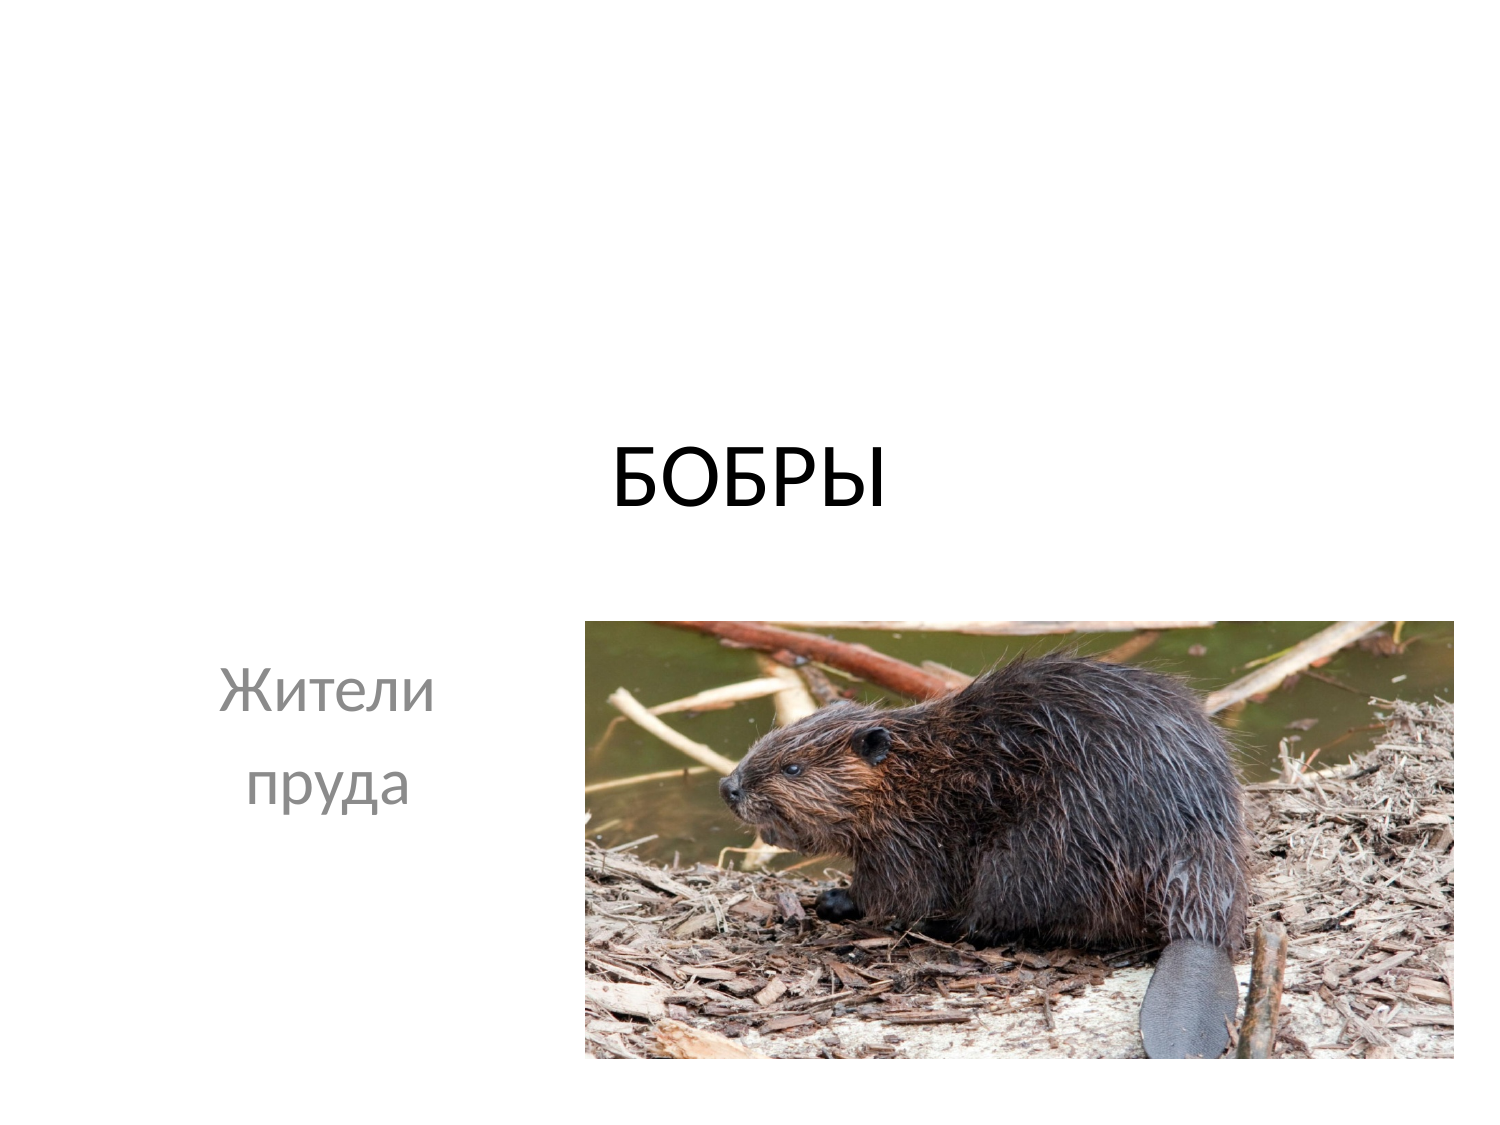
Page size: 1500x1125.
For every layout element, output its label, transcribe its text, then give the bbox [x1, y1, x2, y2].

subtitle Жители пруда [93, 637, 563, 925]
picture [585, 620, 1454, 1060]
title БОБРЫ [112, 349, 1388, 591]
